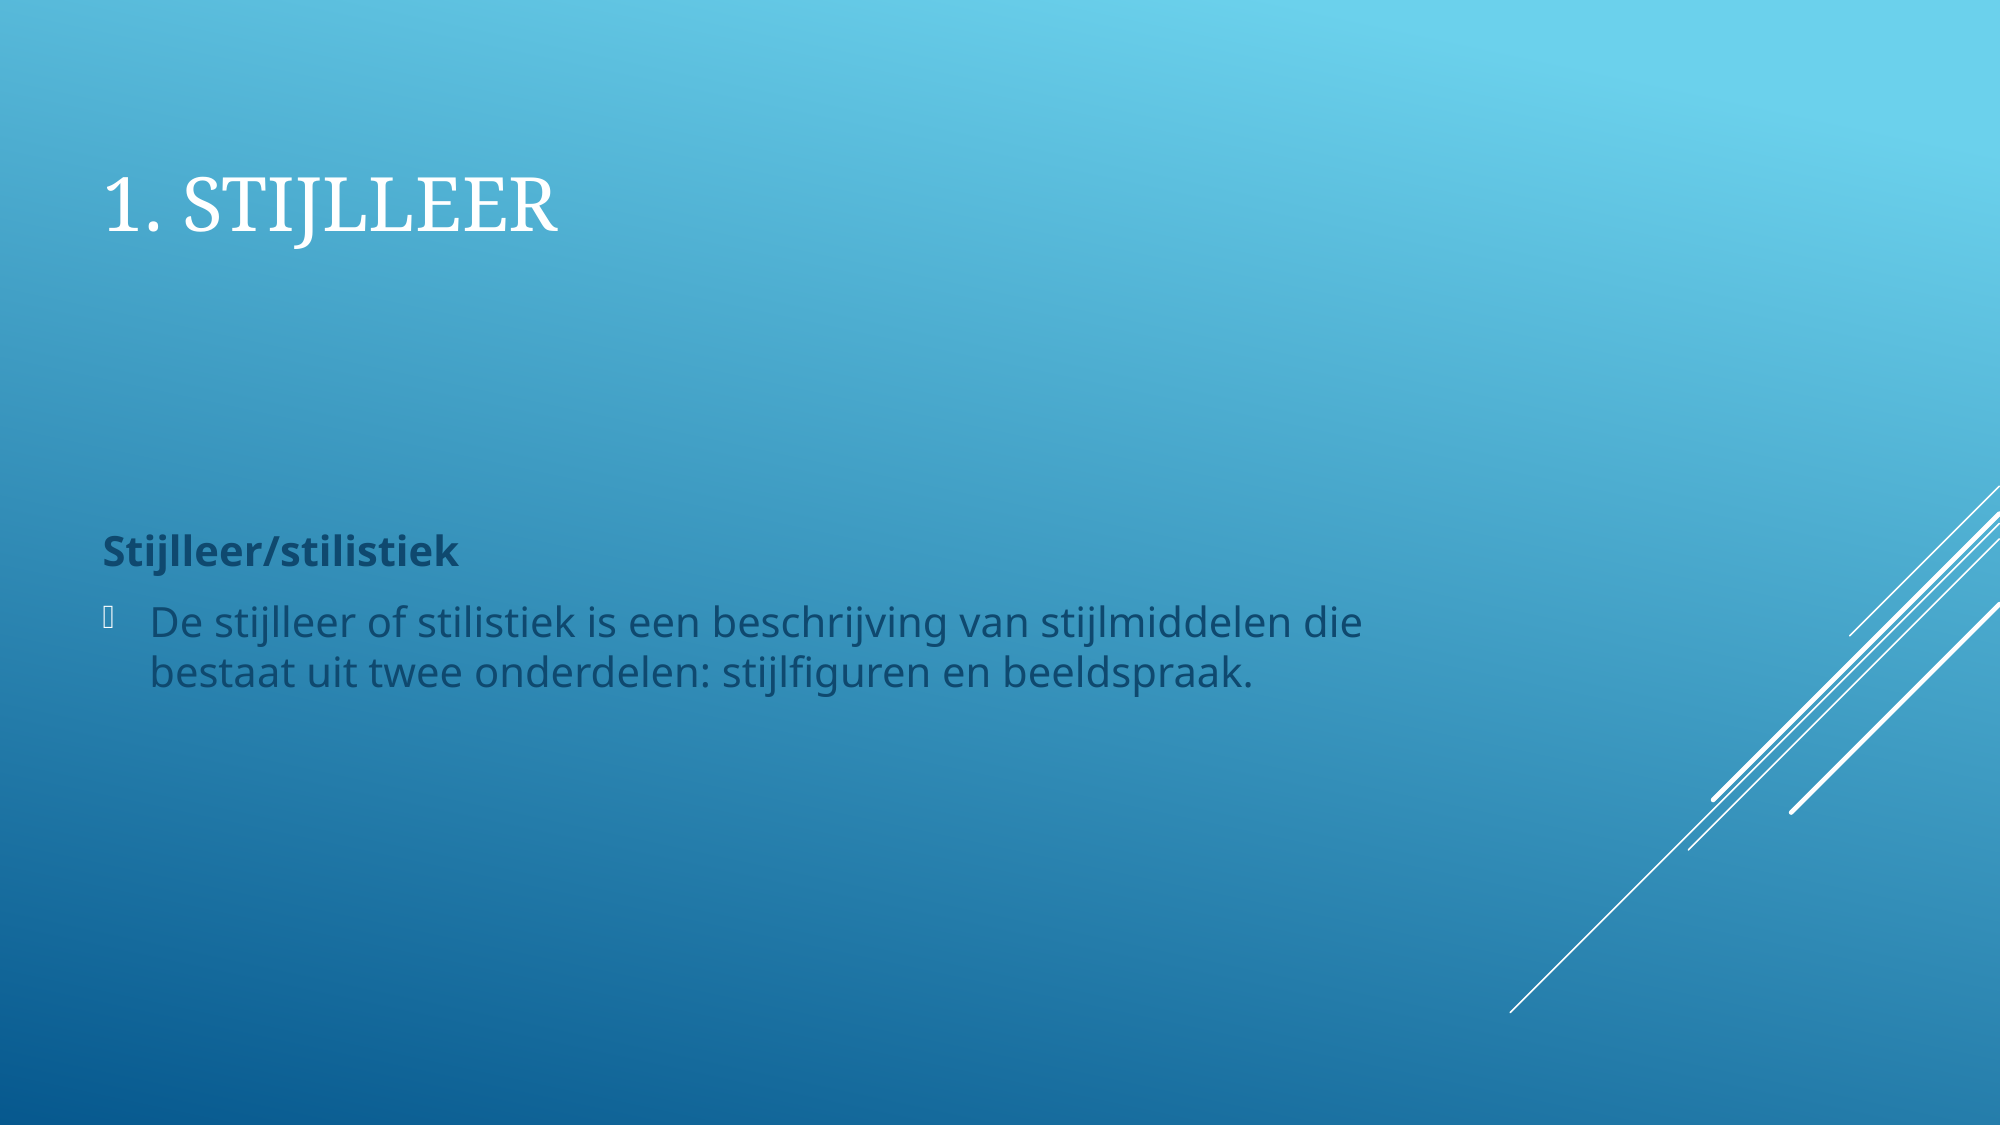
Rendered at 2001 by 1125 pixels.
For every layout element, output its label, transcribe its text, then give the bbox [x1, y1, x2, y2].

title 1. stijlleer [87, 114, 1438, 290]
list Stijlleer/stilistiek De stijlleer of stilistiek is een beschrijving van stijlmiddelen die bestaat uit twee onderdelen: stijlfiguren en beeldspraak. [87, 295, 1438, 1006]
